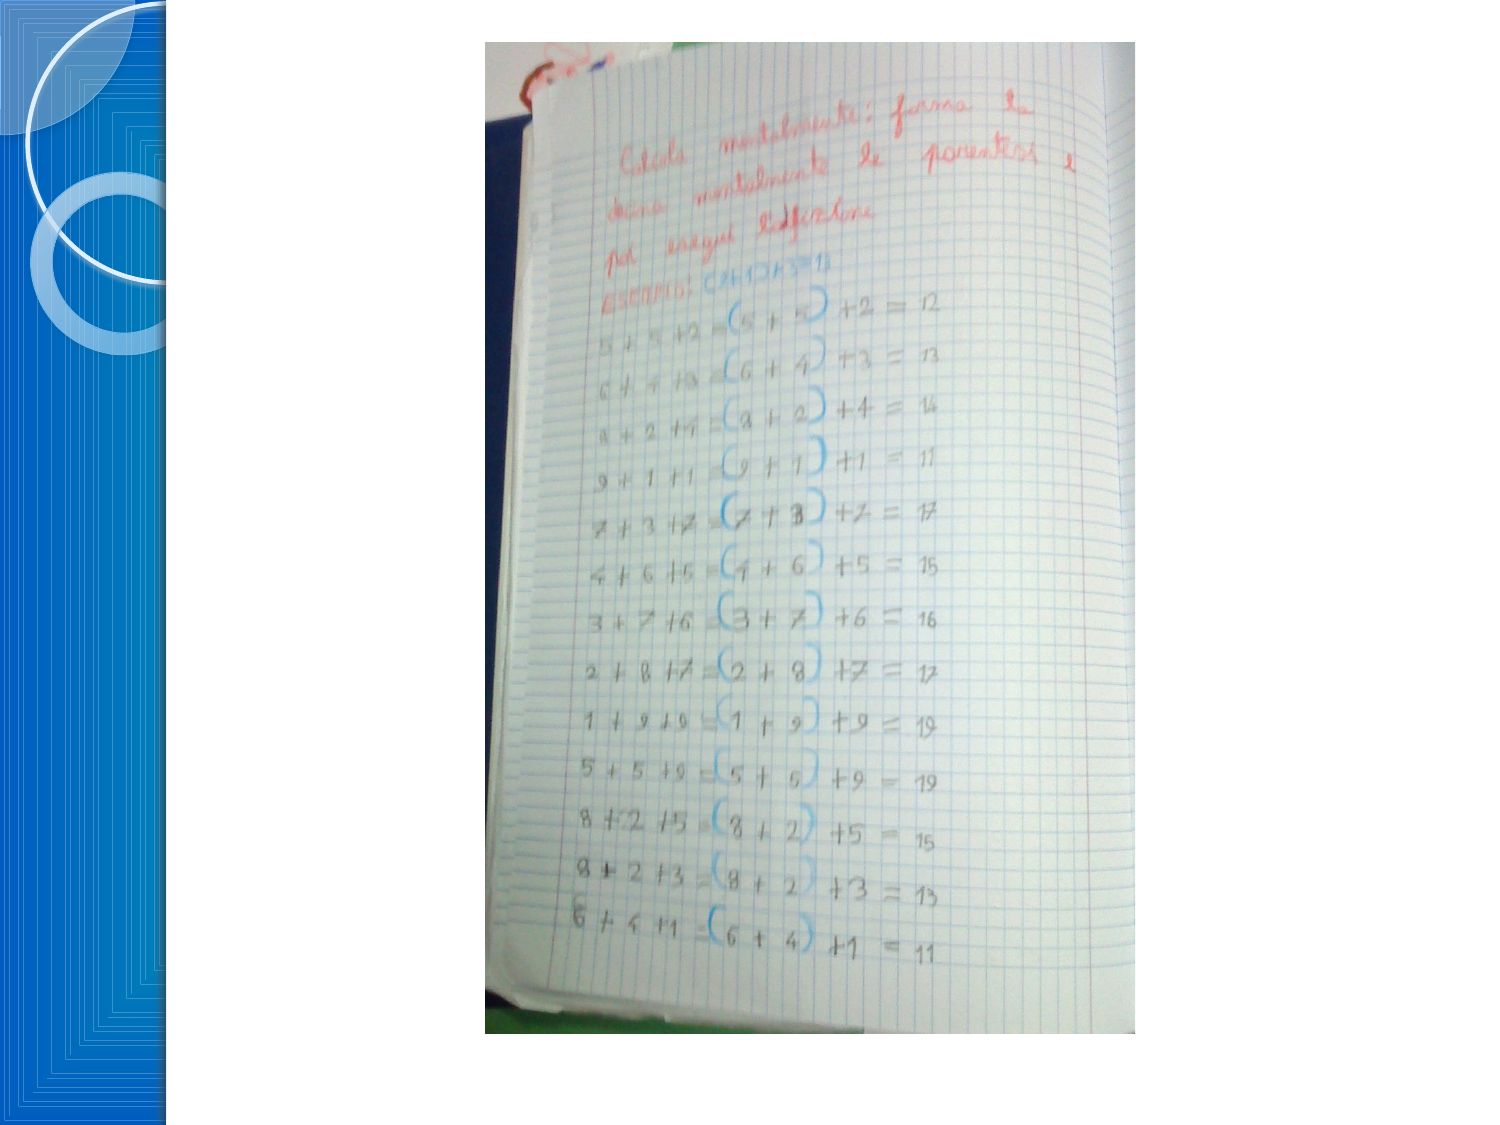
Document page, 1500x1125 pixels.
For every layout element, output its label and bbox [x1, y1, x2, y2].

picture [484, 42, 1136, 1034]
